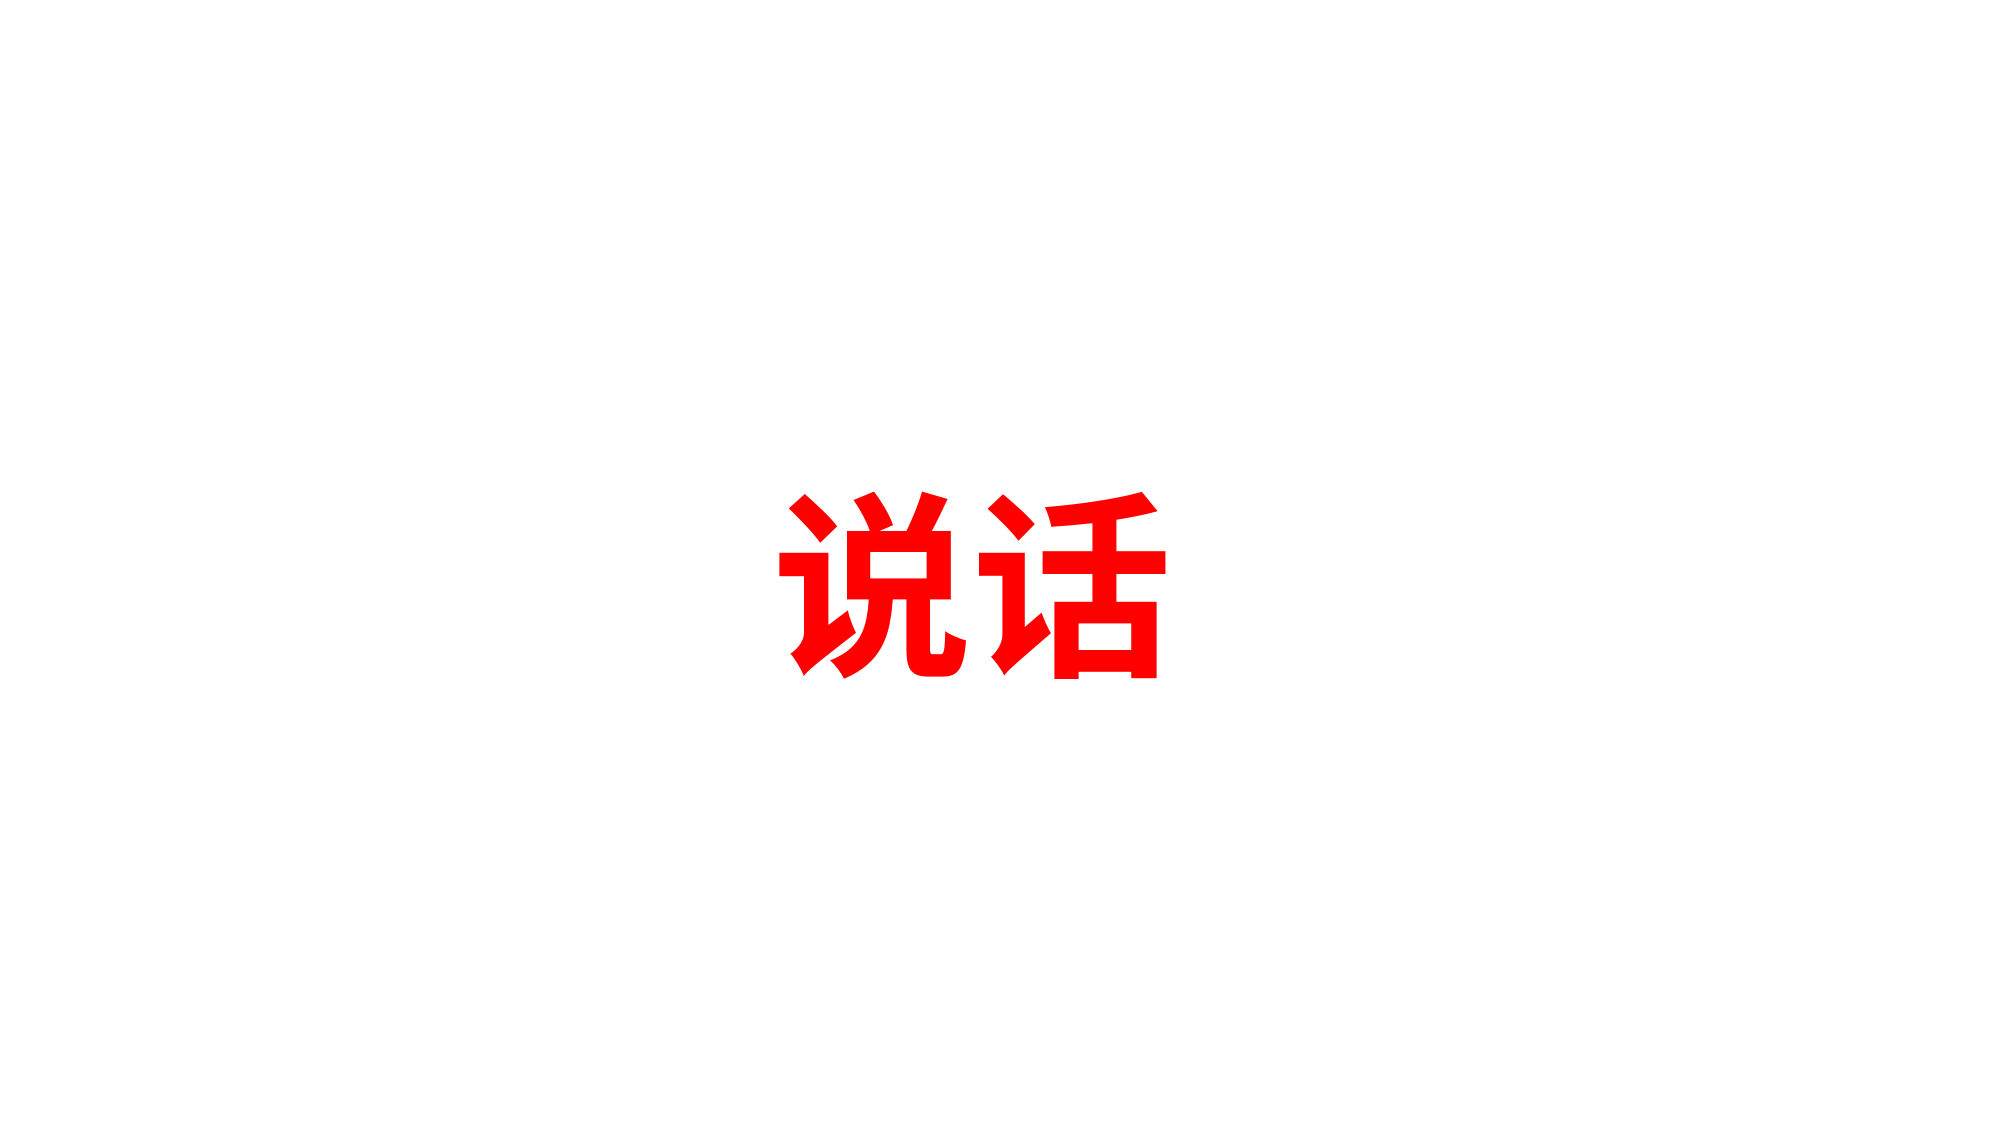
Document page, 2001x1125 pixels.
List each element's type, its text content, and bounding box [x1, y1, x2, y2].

text_box 说话 [757, 453, 1219, 709]
